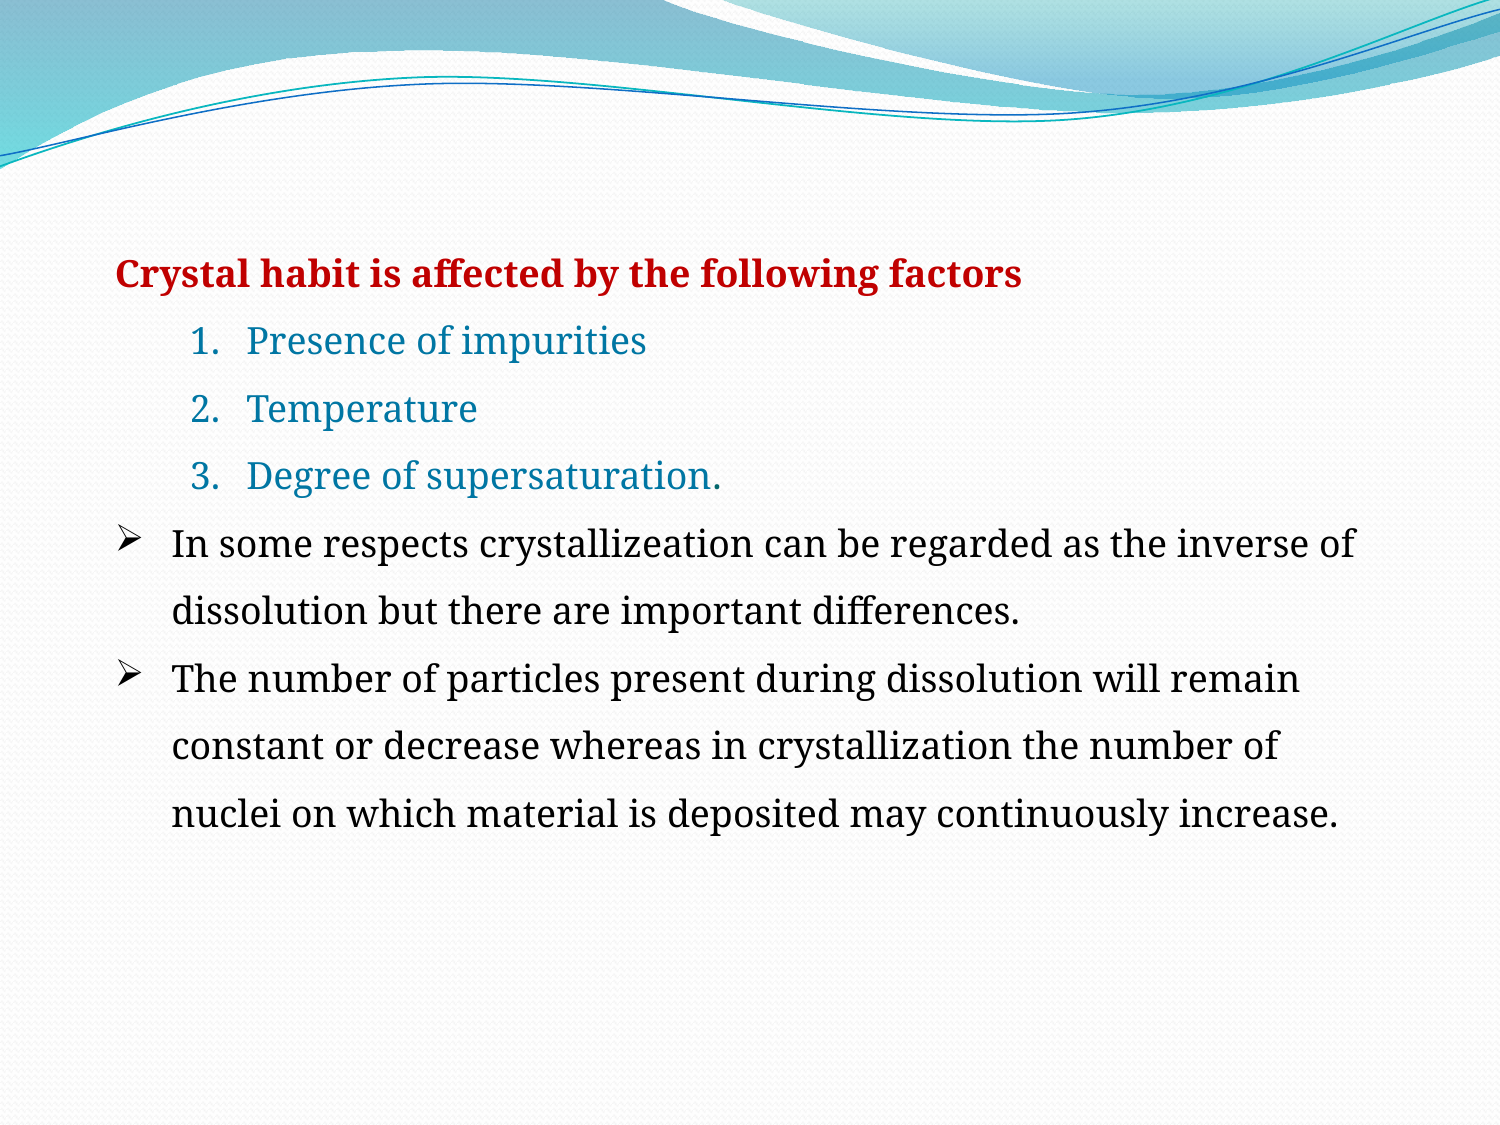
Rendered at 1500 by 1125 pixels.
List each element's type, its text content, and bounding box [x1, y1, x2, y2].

text_box Crystal habit is affected by the following factors Presence of impurities Temperature Degree of supersaturation. In some respects crystallizeation can be regarded as the inverse of dissolution but there are important differences. The number of particles present during dissolution will remain constant or decrease whereas in crystallization the number of nuclei on which material is deposited may continuously increase. [100, 219, 1412, 843]
